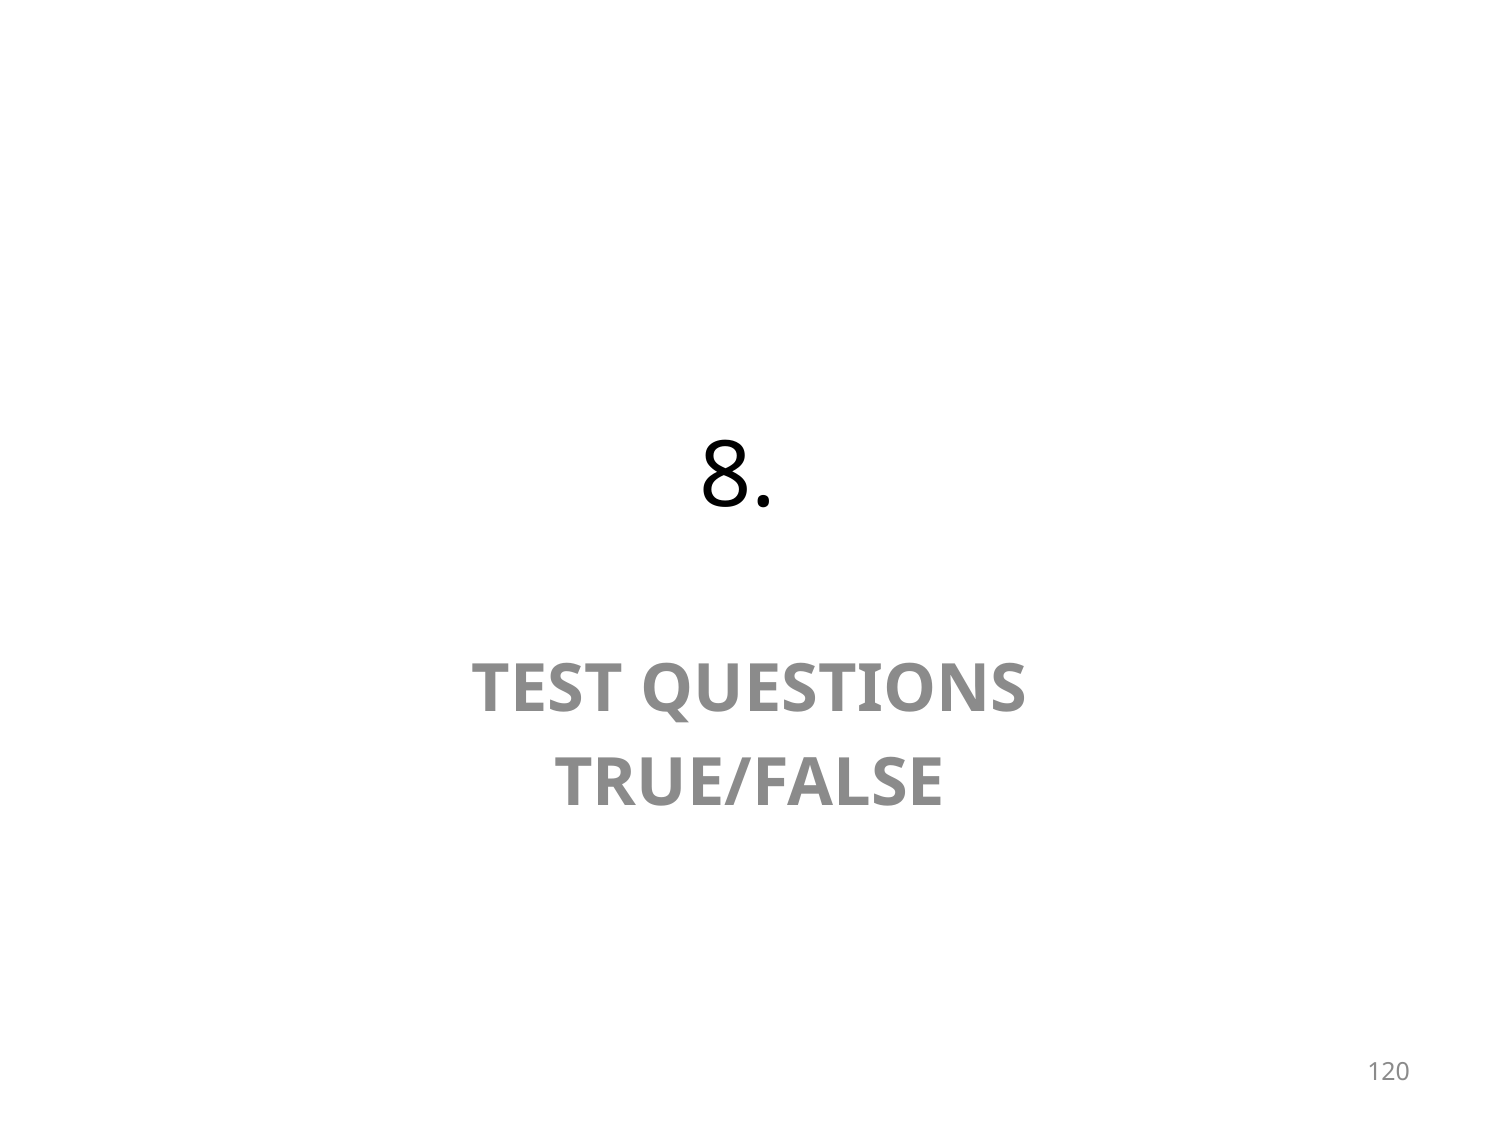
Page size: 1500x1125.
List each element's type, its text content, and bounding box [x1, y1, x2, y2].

title 8. [112, 349, 1388, 591]
subtitle Test questions TRUE/FALSE [225, 637, 1275, 925]
slide_number 120 [1074, 1042, 1425, 1103]
